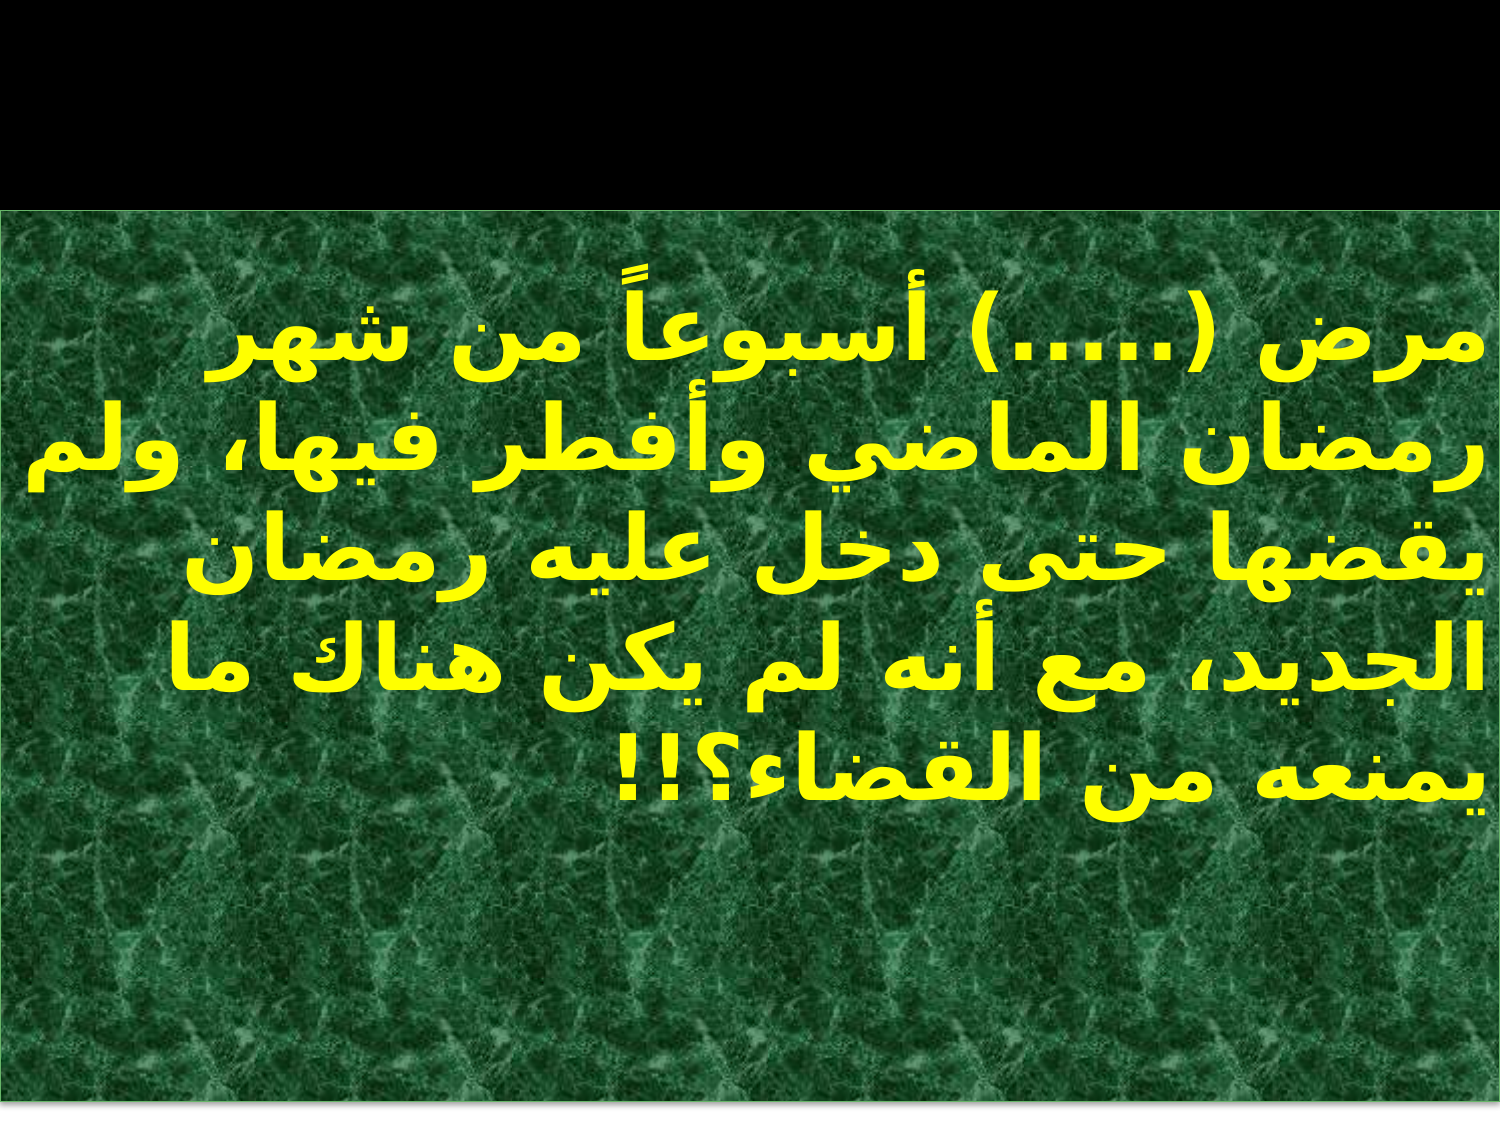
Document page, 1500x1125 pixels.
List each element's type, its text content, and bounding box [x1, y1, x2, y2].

title مرض (.....) أسبوعاً من شهر رمضان الماضي وأفطر فيها، ولم يقضها حتى دخل عليه رمضان الجديد، مع أنه لم يكن هناك ما يمنعه من القضاء؟!! [0, 210, 1500, 1102]
